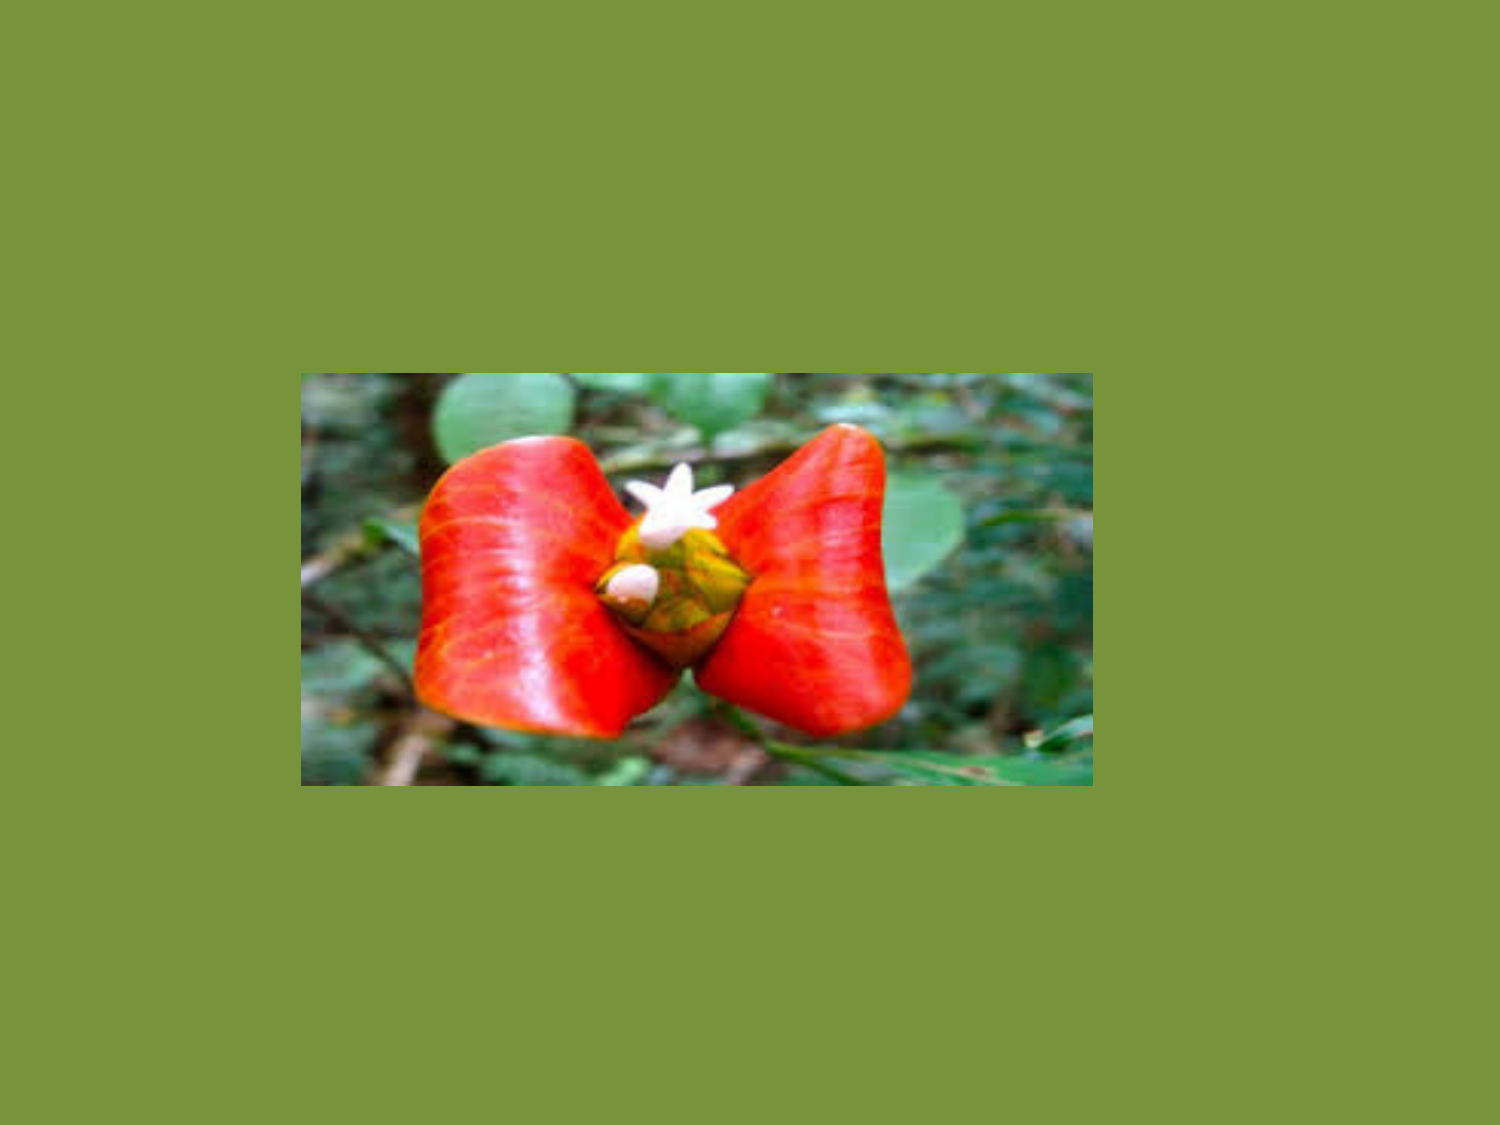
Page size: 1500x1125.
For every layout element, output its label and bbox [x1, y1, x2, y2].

list [300, 373, 1093, 786]
